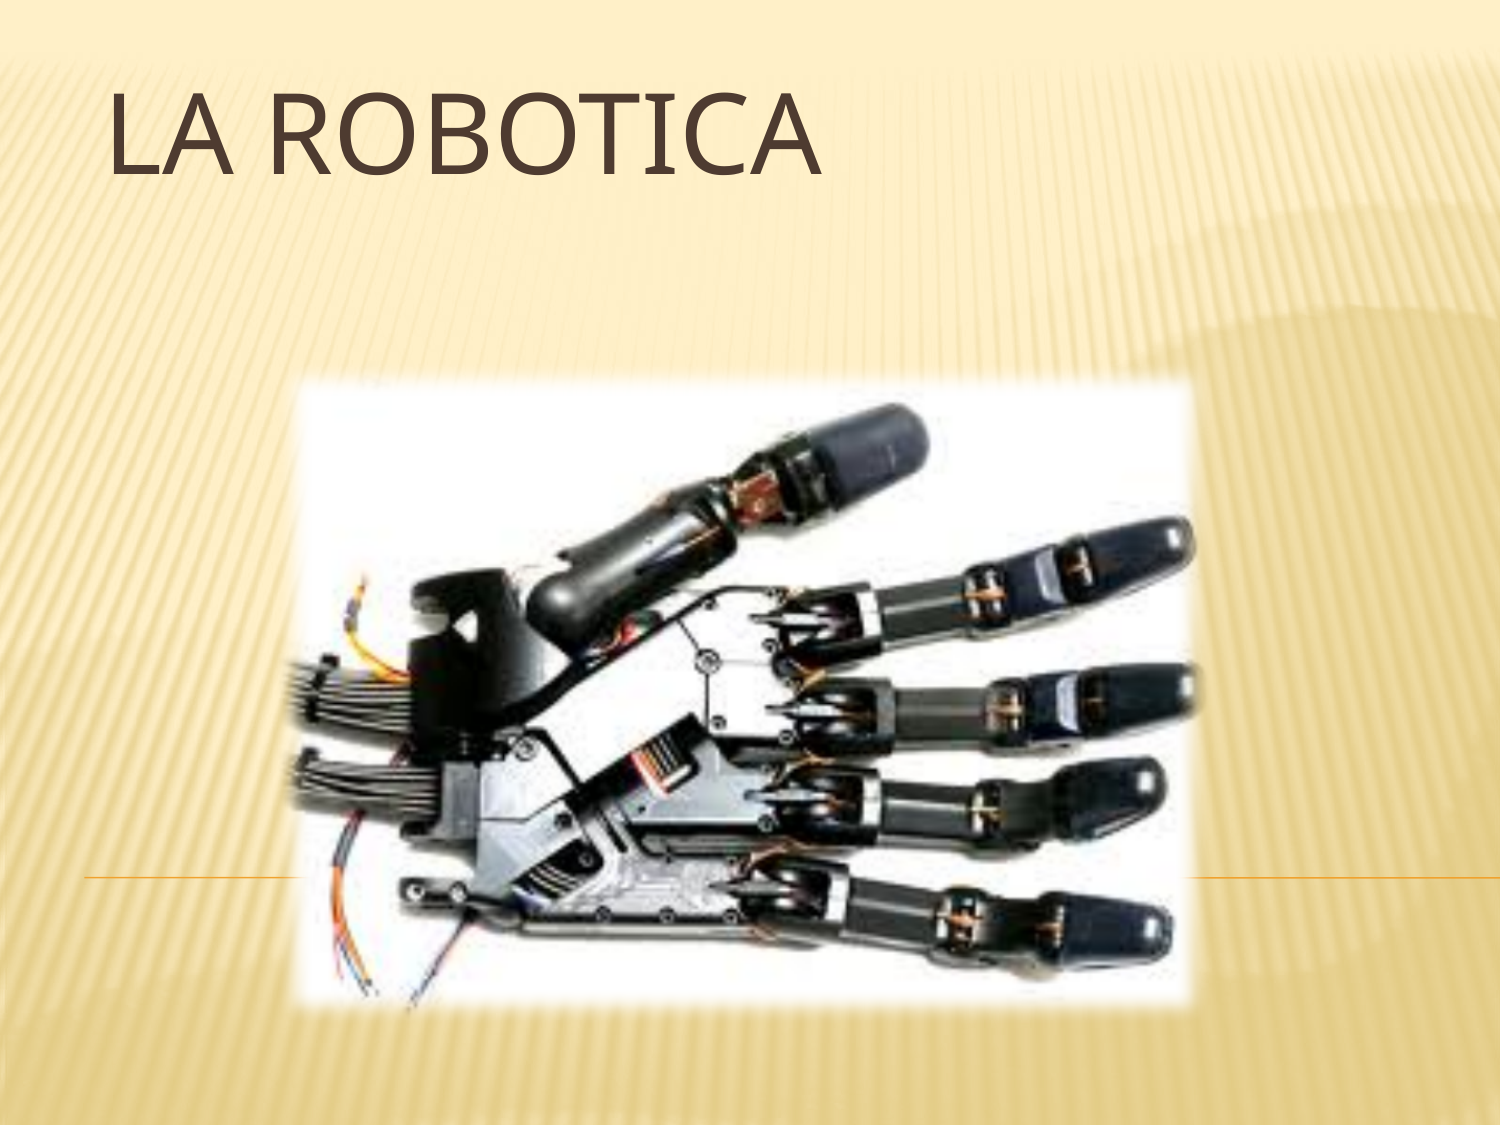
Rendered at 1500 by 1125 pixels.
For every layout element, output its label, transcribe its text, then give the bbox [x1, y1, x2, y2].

title La Robotica [88, 54, 1364, 398]
picture [277, 361, 1211, 1025]
